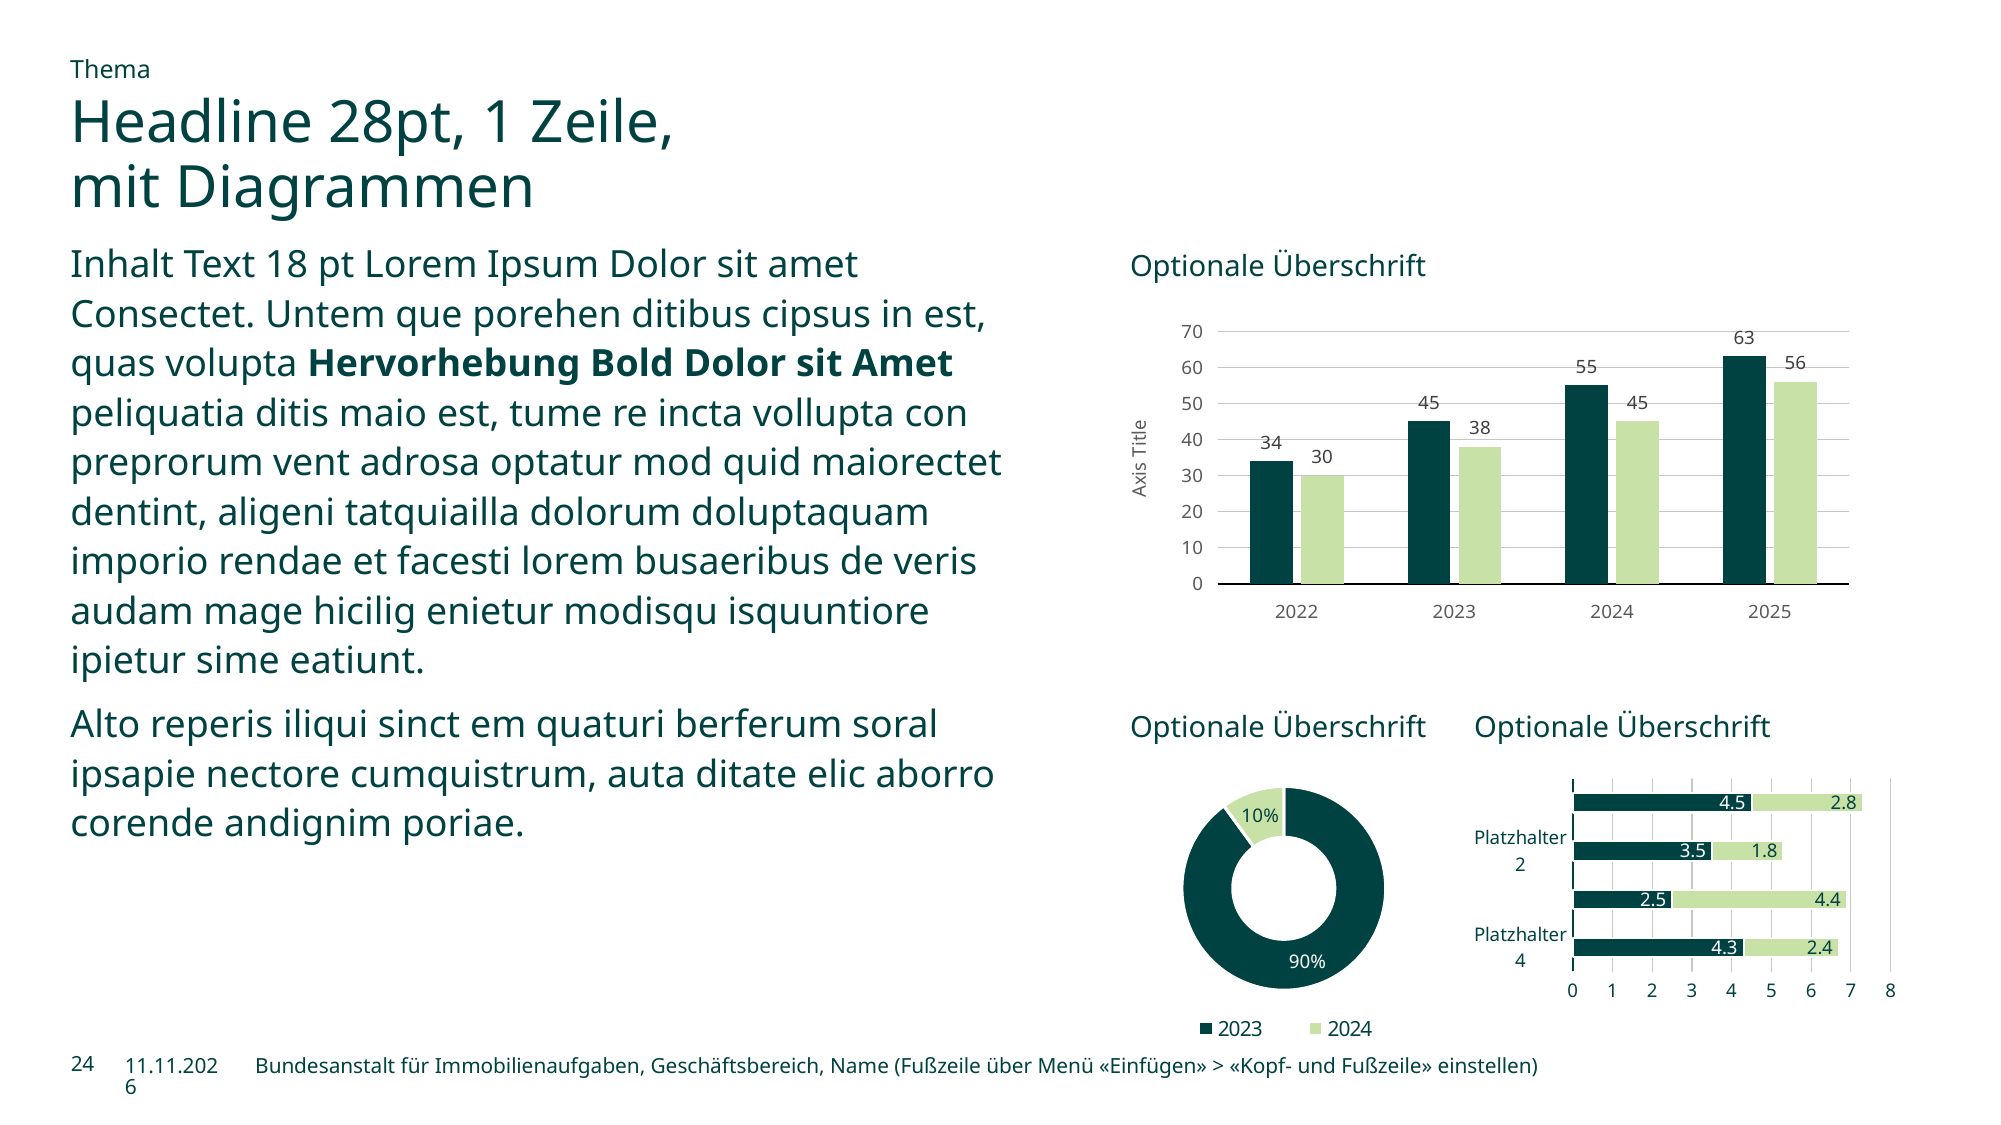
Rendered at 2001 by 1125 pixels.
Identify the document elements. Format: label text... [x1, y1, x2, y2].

chart [1117, 317, 1851, 655]
footer Bundesanstalt für Immobilienaufgaben, Geschäftsbereich, Name (Fußzeile über Menü «Einfügen» > «Kopf- und Fußzeile» einstellen) [255, 1052, 1933, 1077]
title Headline 28pt, 1 Zeile, mit Diagrammen [70, 91, 1026, 234]
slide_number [124, 1052, 226, 1077]
text_box Optionale Überschrift [1475, 704, 1908, 733]
list Thema [70, 50, 1931, 80]
chart [1098, 703, 1909, 1069]
text_box Optionale Überschrift [1129, 244, 1910, 289]
slide_number 24 [70, 1052, 119, 1077]
list Inhalt Text 18 pt Lorem Ipsum Dolor sit amet Consectet. Untem que porehen ditibus cipsus in est, quas volupta Hervorhebung Bold Dolor sit Amet peliquatia ditis maio est, tume re incta vollupta con preprorum vent adrosa optatur mod quid maiorectet dentint, aligeni tatquiailla dolorum doluptaquam imporio rendae et facesti lorem busaeribus de veris audam mage hicilig enietur modisqu isquuntiore ipietur sime eatiunt. Alto reperis iliqui sinct em quaturi berferum soral ipsapie nectore cumquistrum, auta ditate elic aborro corende andignim poriae. [70, 235, 1027, 1034]
